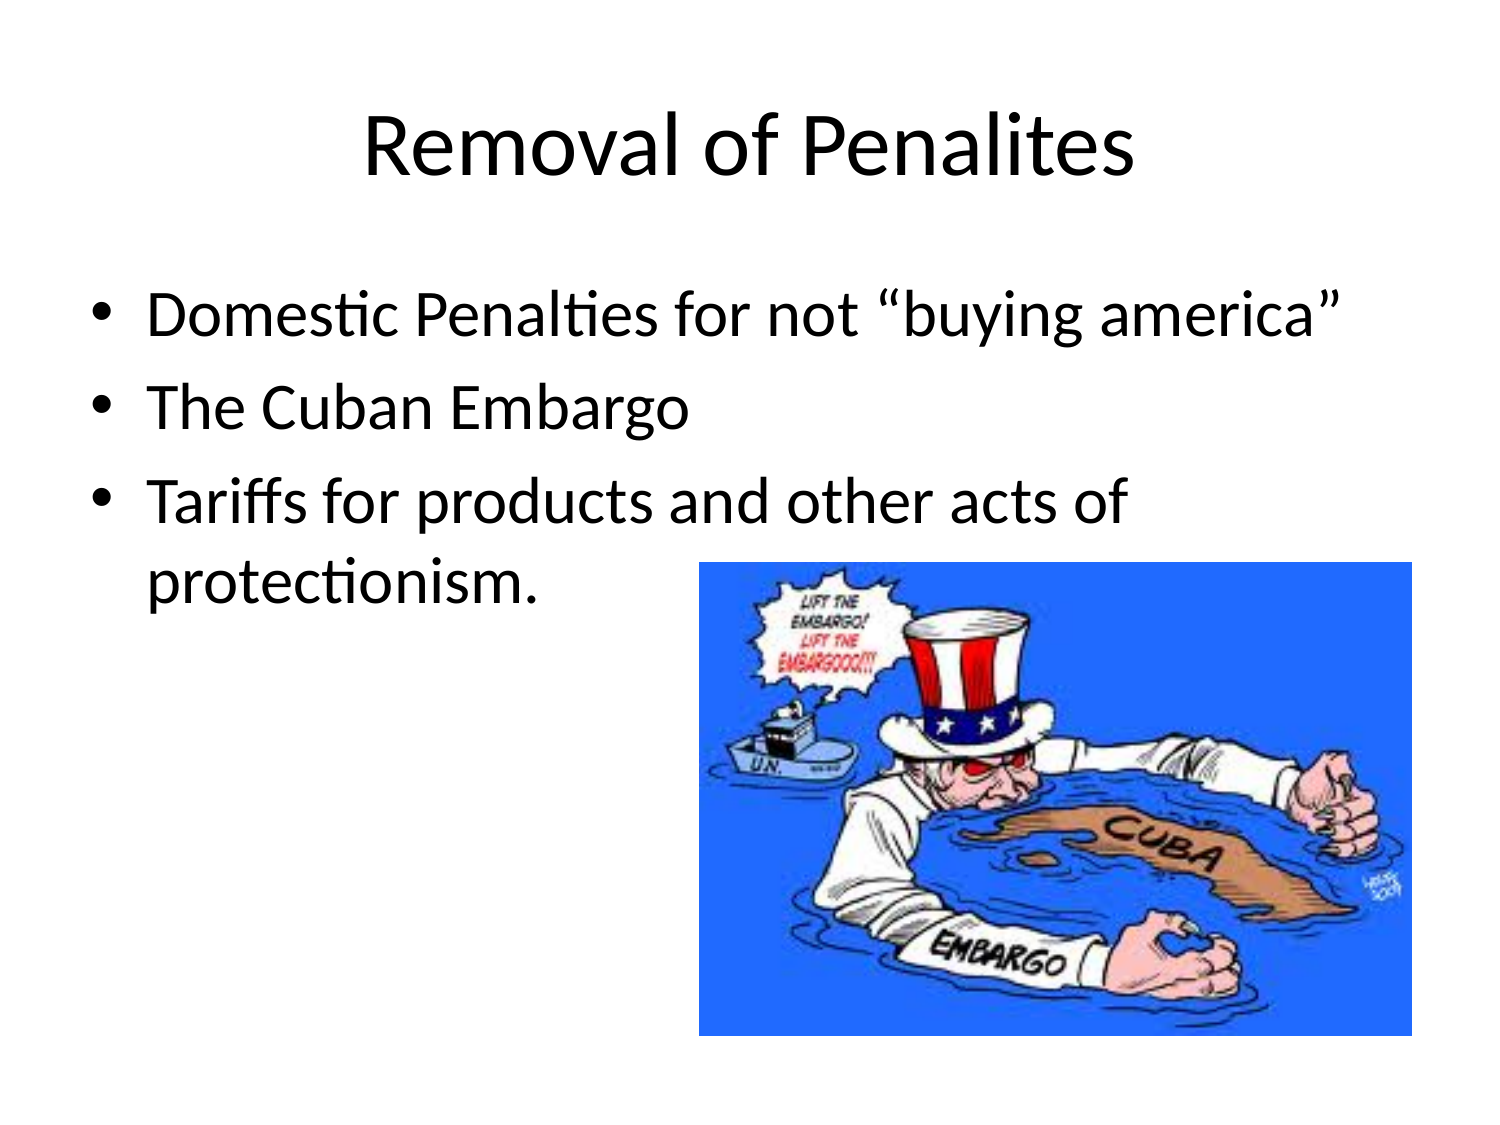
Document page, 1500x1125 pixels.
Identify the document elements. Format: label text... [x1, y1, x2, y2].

title Removal of Penalites [75, 45, 1425, 233]
list Domestic Penalties for not “buying america” The Cuban Embargo Tariffs for products and other acts of protectionism. [75, 262, 1425, 1005]
picture [699, 562, 1412, 1037]
